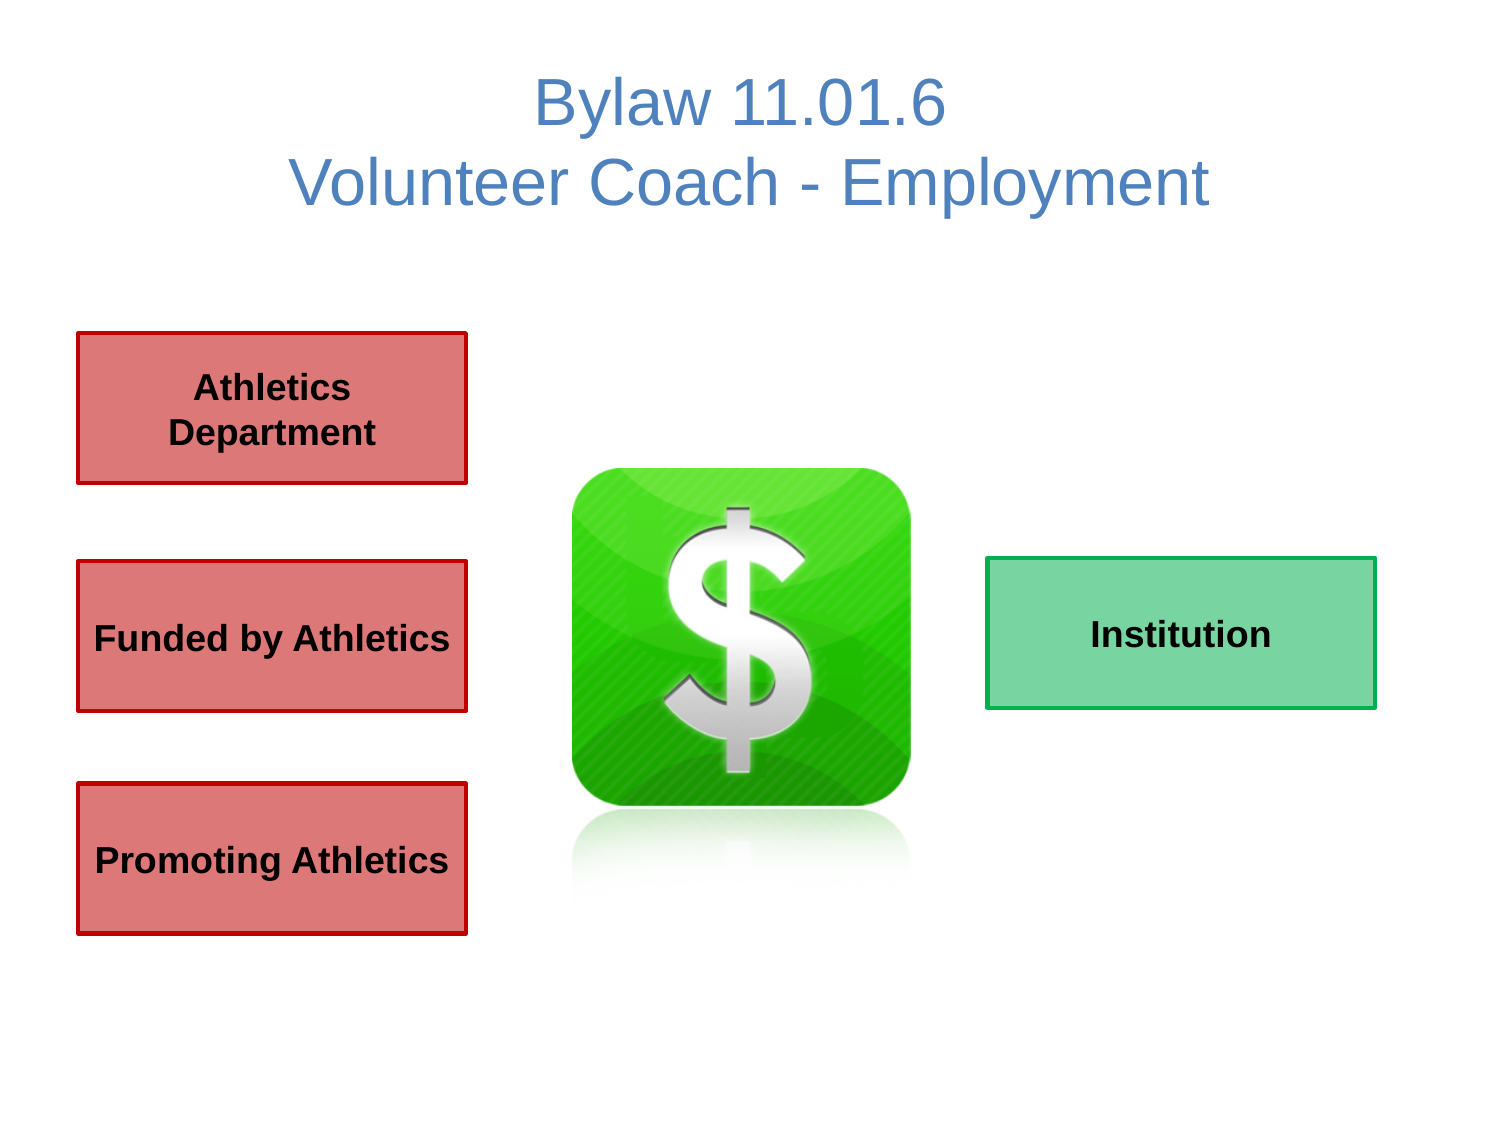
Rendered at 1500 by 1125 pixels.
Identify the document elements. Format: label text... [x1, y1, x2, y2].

title Bylaw 11.01.6 Volunteer Coach - Employment [75, 45, 1425, 233]
text_box Institution [985, 556, 1377, 710]
picture [572, 468, 911, 911]
text_box Funded by Athletics [76, 559, 468, 713]
text_box Athletics Department [76, 331, 468, 485]
text_box Promoting Athletics [76, 781, 468, 936]
